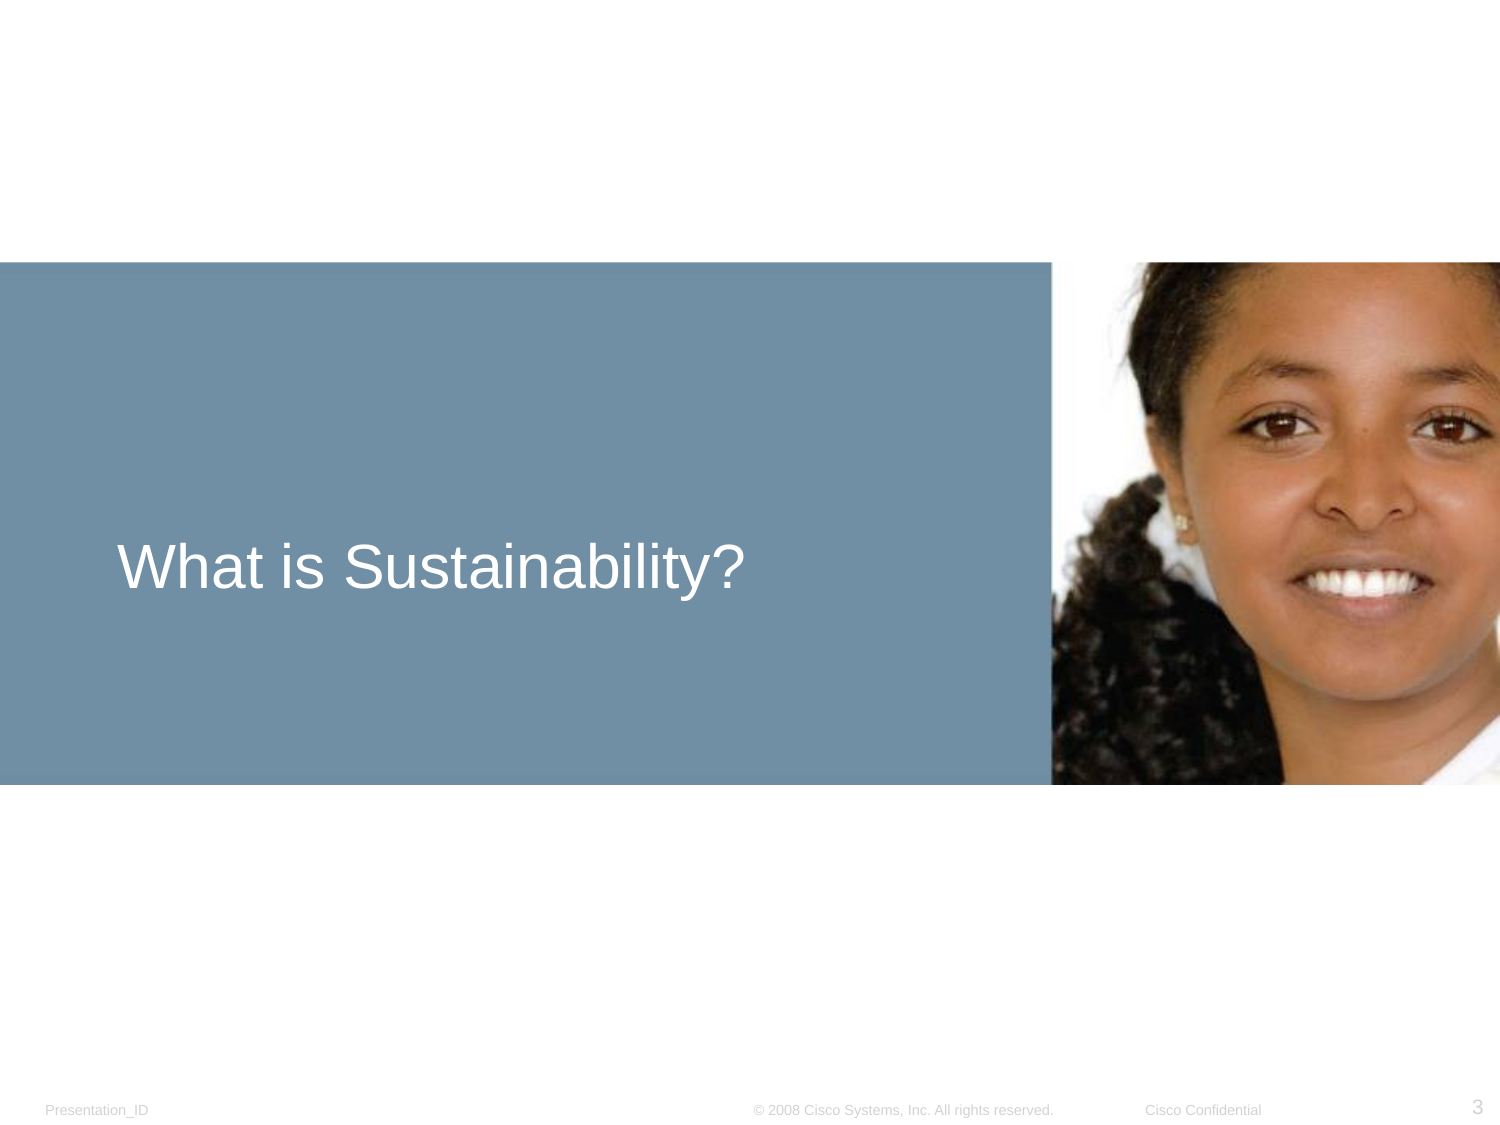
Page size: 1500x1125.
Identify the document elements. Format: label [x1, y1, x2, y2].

picture [0, 262, 1500, 785]
text_box [0, 0, 1500, 261]
